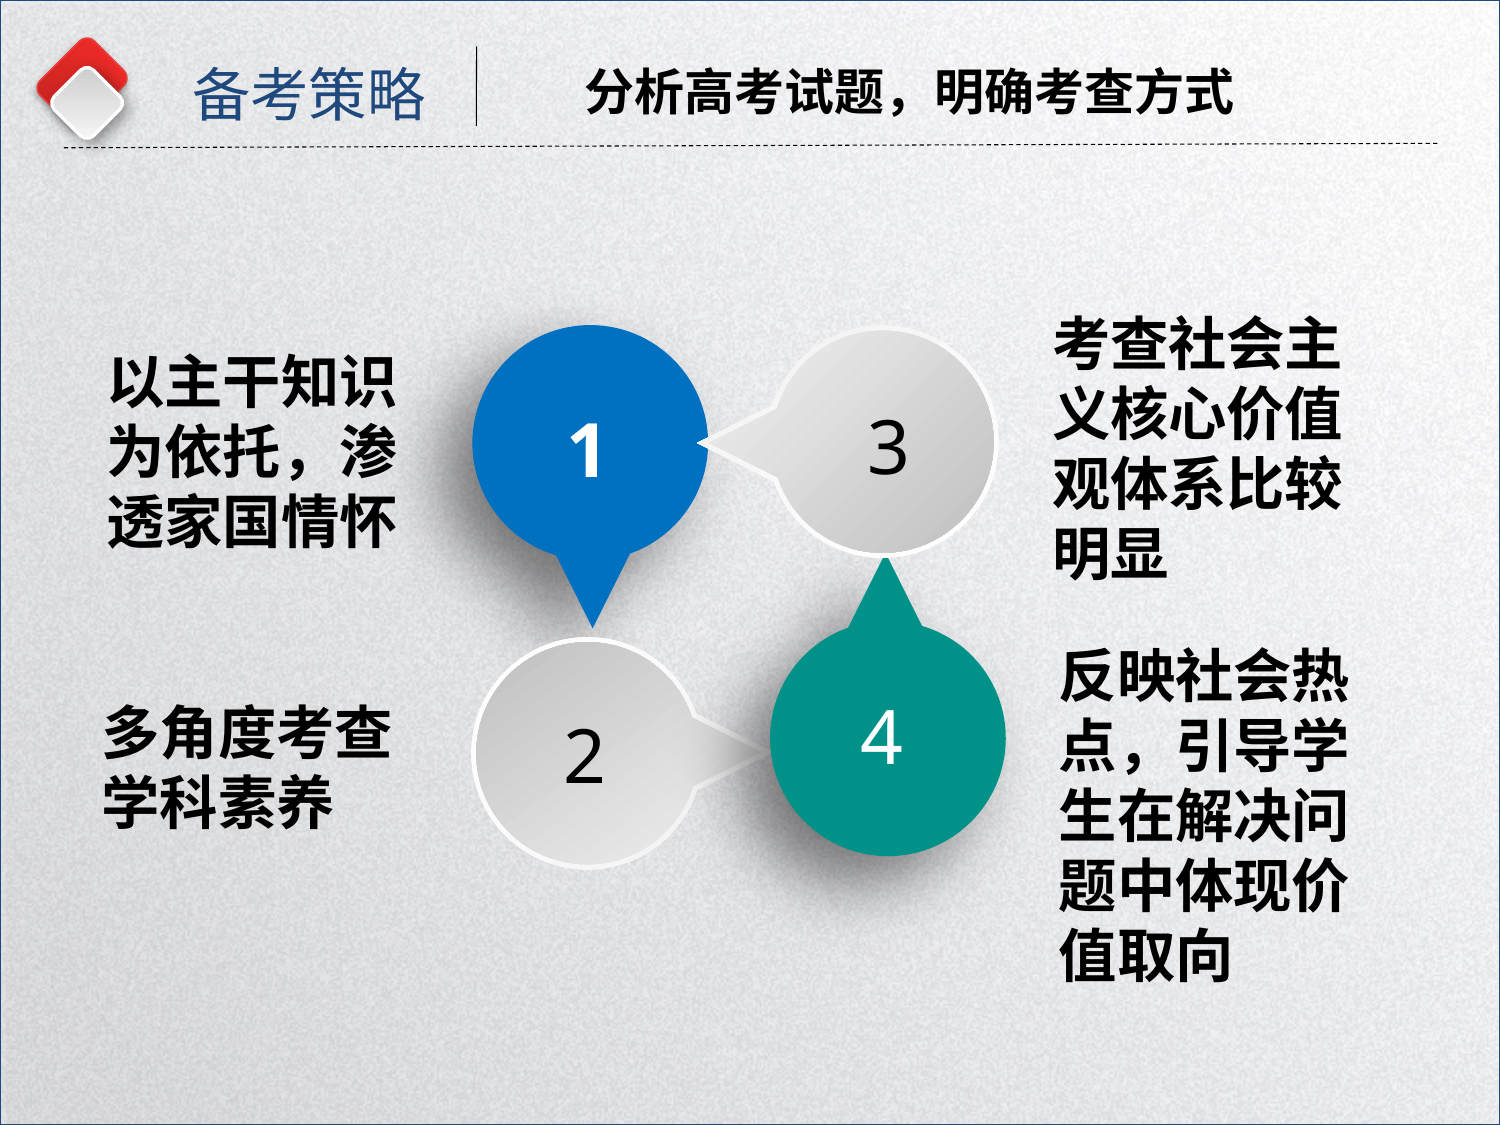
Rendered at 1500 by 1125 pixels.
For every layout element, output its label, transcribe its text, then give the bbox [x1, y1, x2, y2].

text_box [51, 67, 123, 139]
text_box [37, 38, 127, 104]
text_box 以主干知识为依托，渗透家国情怀 [91, 338, 468, 563]
text_box 多角度考查学科素养 [86, 688, 435, 844]
text_box 1 [551, 394, 656, 500]
text_box 反映社会热点，引导学生在解决问题中体现价值取向 [1044, 632, 1371, 997]
text_box 4 [845, 682, 950, 788]
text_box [63, 143, 1439, 148]
text_box [769, 593, 1007, 858]
text_box 备考策略 [143, 50, 475, 136]
picture [1, 1, 1499, 1124]
text_box 分析高考试题，明确考查方式 [569, 53, 1250, 129]
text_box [731, 290, 964, 593]
text_box 考查社会主义核心价值观体系比较明显 [1037, 300, 1412, 595]
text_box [505, 602, 739, 904]
text_box [471, 324, 709, 602]
